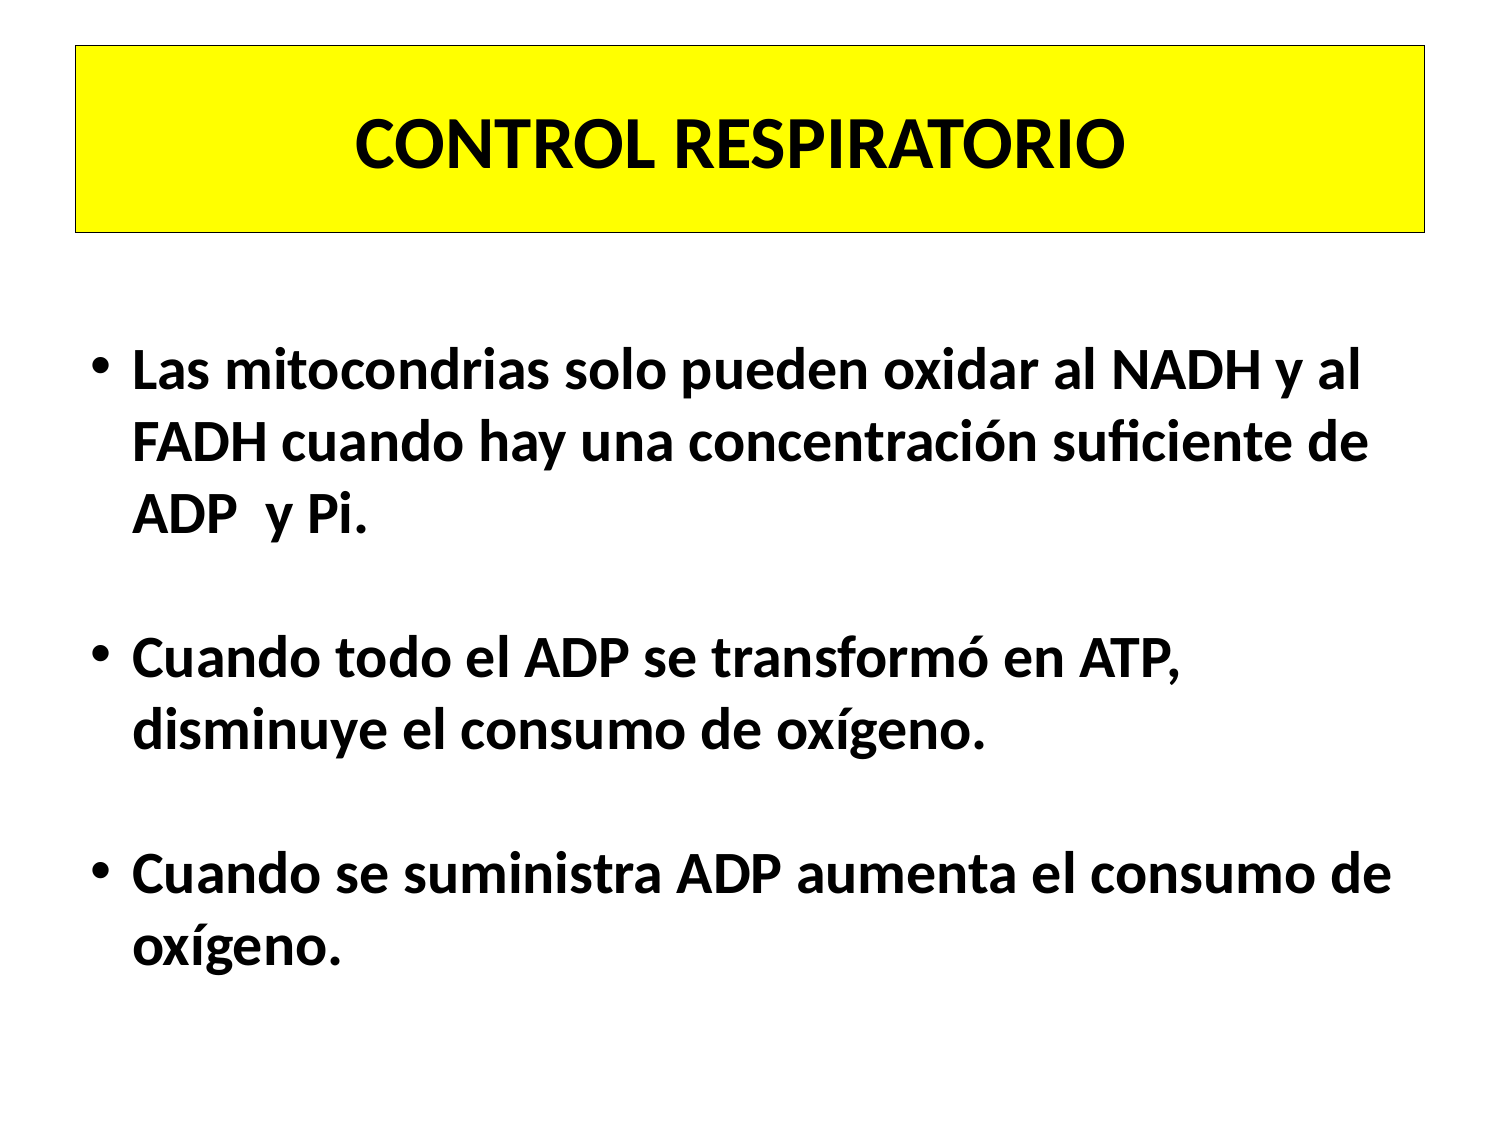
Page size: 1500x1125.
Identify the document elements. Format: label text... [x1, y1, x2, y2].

list Las mitocondrias solo pueden oxidar al NADH y al FADH cuando hay una concentración suficiente de ADP y Pi. Cuando todo el ADP se transformó en ATP, disminuye el consumo de oxígeno. Cuando se suministra ADP aumenta el consumo de oxígeno. [75, 321, 1425, 988]
title CONTROL RESPIRATORIO [75, 45, 1425, 233]
